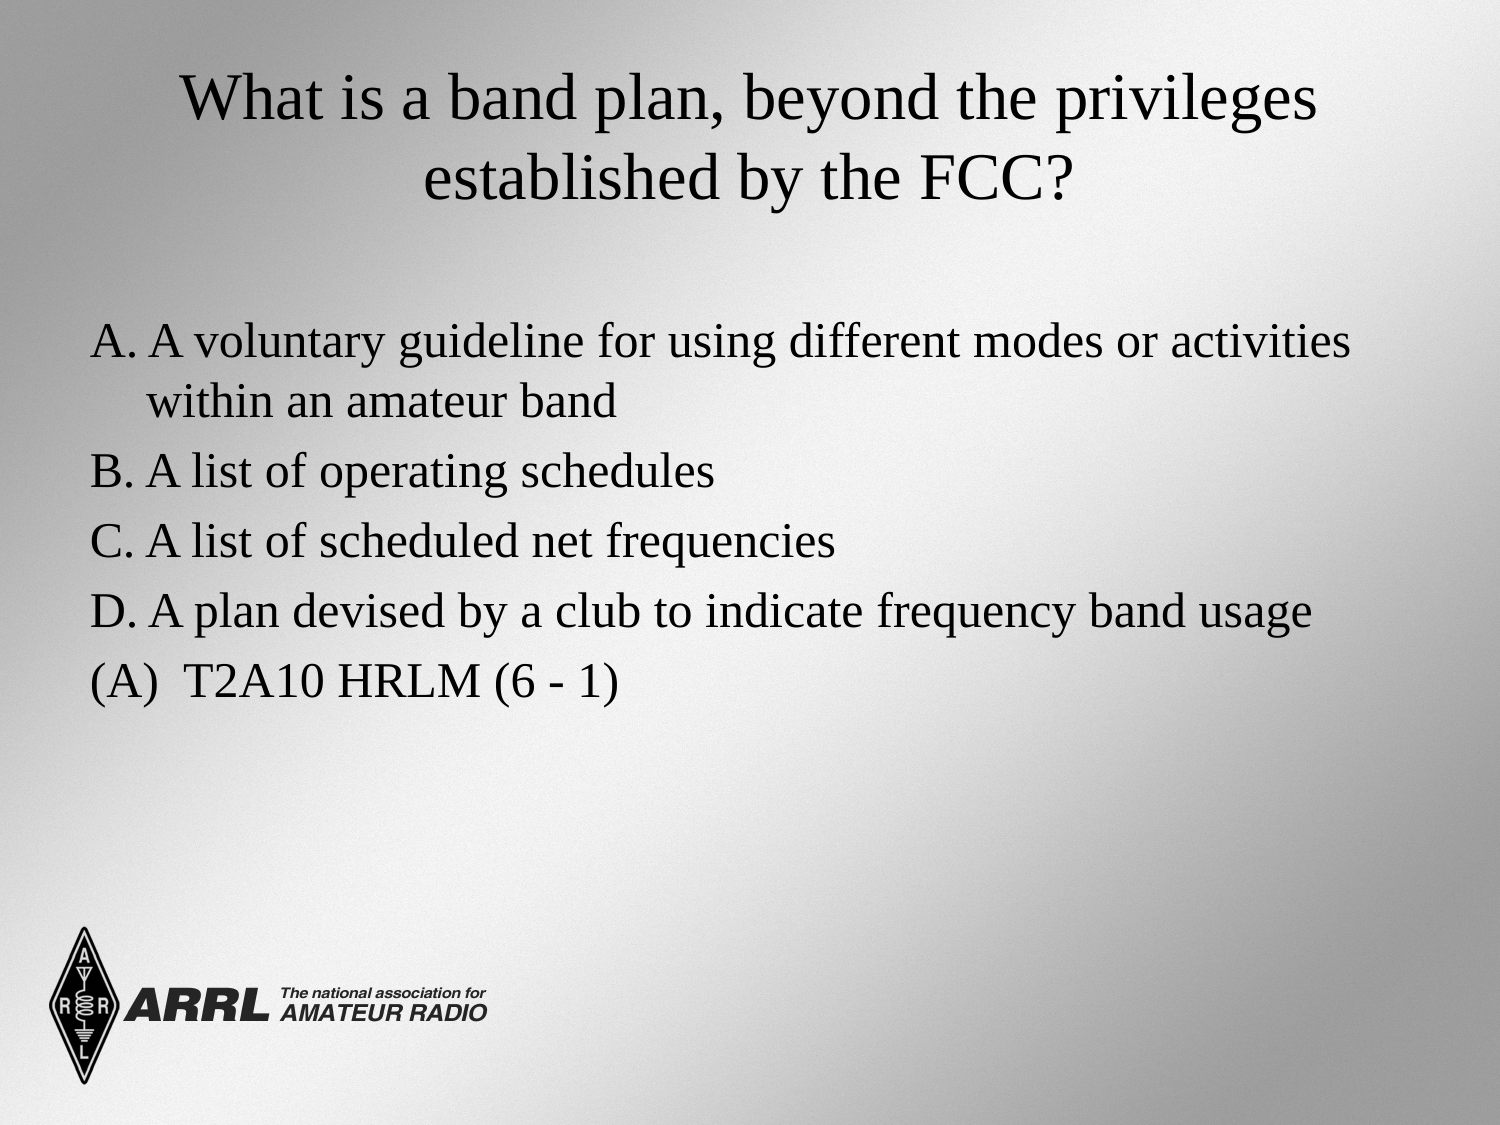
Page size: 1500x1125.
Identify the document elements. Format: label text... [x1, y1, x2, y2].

picture [0, 0, 1500, 1125]
list A. A voluntary guideline for using different modes or activities within an amateur band B. A list of operating schedules C. A list of scheduled net frequencies D. A plan devised by a club to indicate frequency band usage (A) T2A10 HRLM (6 - 1) [75, 299, 1425, 1005]
title What is a band plan, beyond the privileges established by the FCC? [75, 45, 1425, 233]
